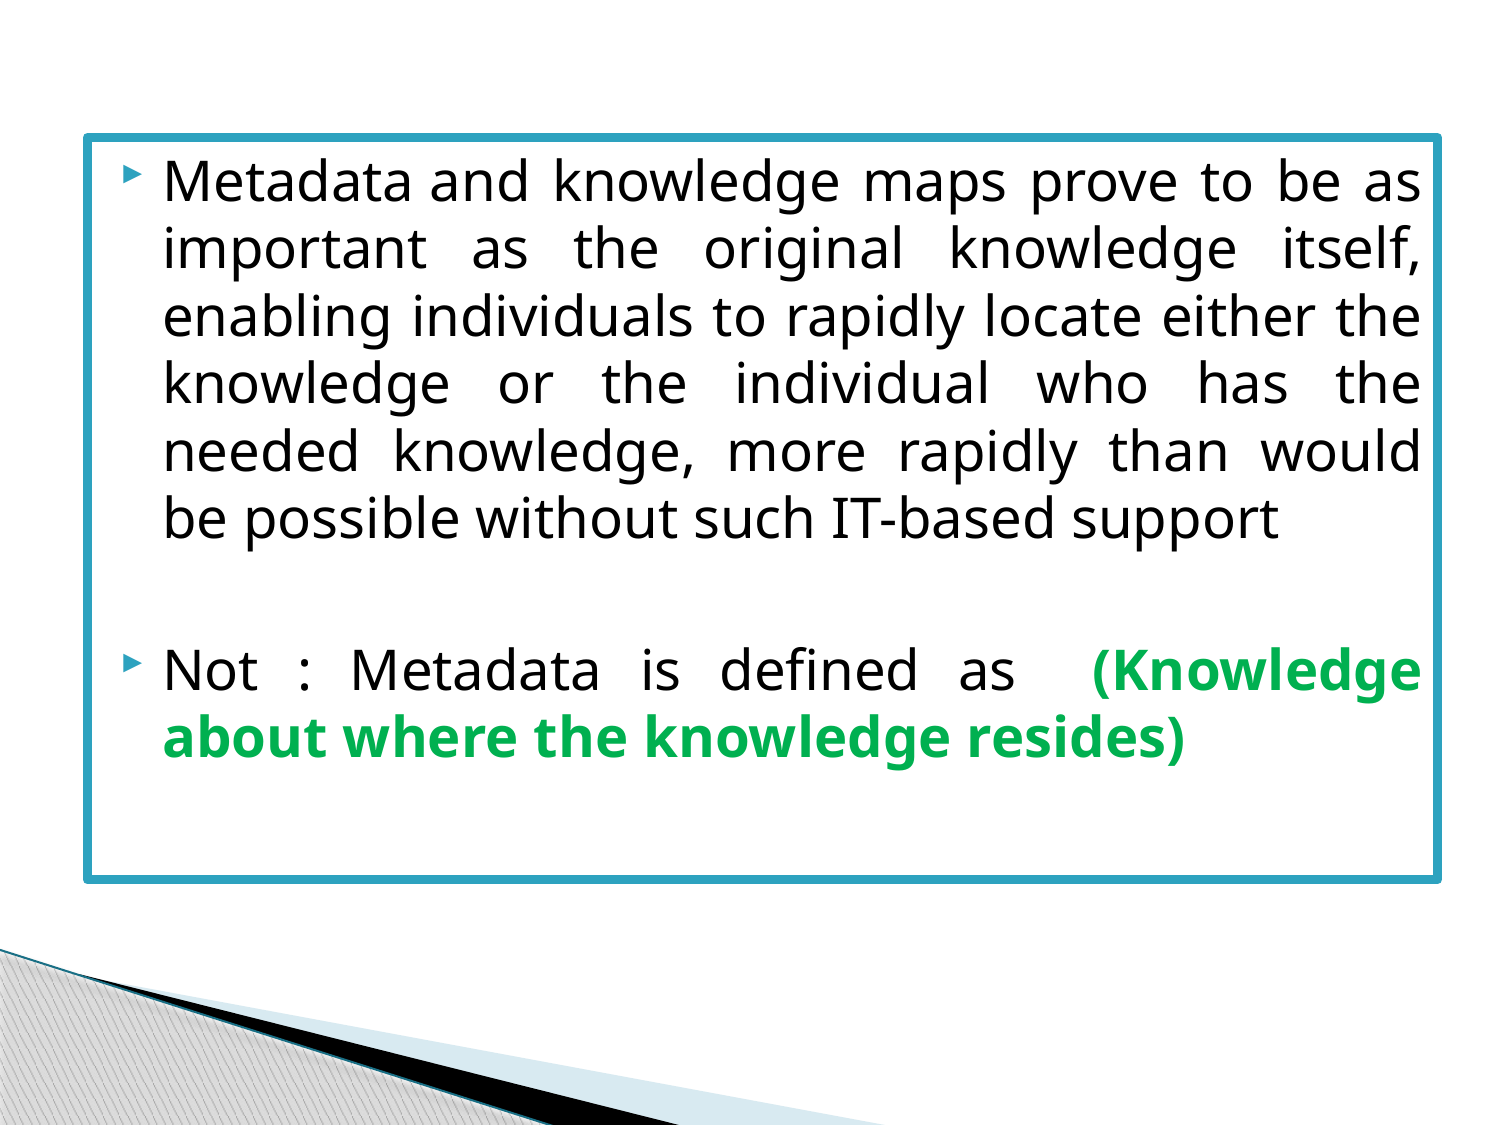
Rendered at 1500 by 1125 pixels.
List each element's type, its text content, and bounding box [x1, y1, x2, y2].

list Metadata and knowledge maps prove to be as important as the original knowledge itself, enabling individuals to rapidly locate either the knowledge or the individual who has the needed knowledge, more rapidly than would be possible without such IT-based support Not : Metadata is defined as (Knowledge about where the knowledge resides) [83, 133, 1442, 884]
